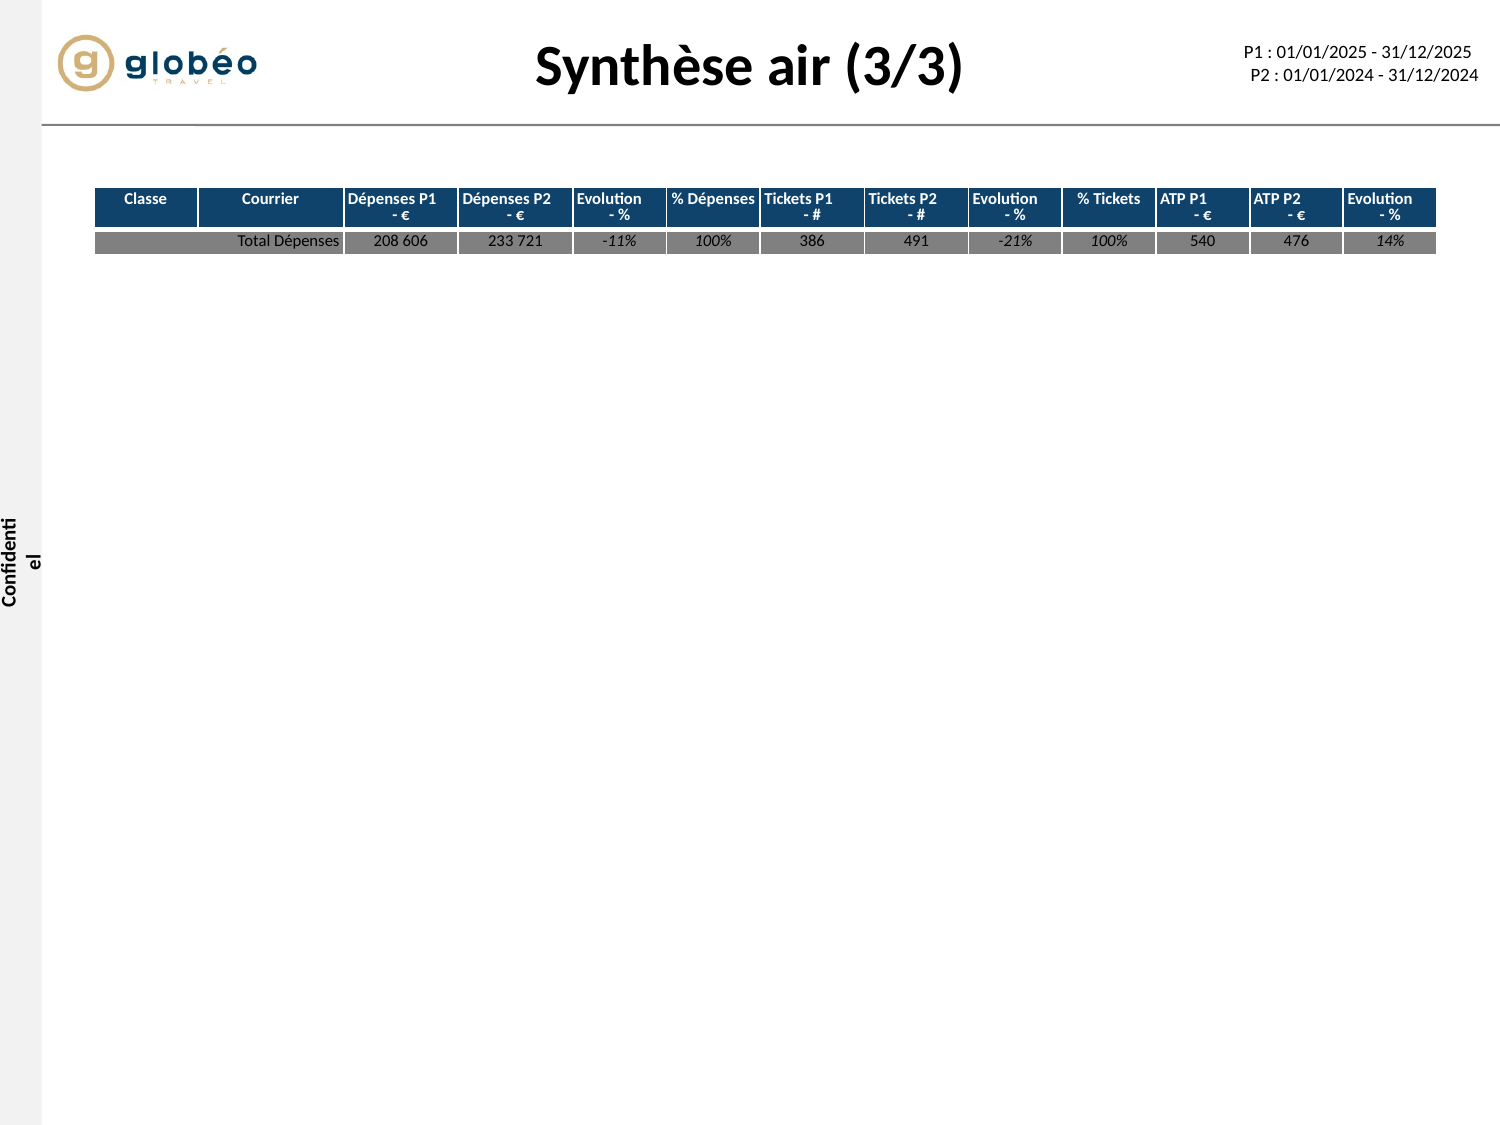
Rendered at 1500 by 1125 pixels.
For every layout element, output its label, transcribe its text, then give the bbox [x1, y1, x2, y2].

table_header Dépenses P2 - € [459, 188, 572, 227]
table_cell 100% [1063, 232, 1155, 254]
text_box Synthèse air (3/3) [123, 8, 1227, 117]
table_header Classe [95, 188, 197, 227]
text_box P1 : 01/01/2025 - 31/12/2025 P2 : 01/01/2024 - 31/12/2024 [1227, 8, 1500, 117]
table_cell 14% [1344, 232, 1436, 254]
table_header Tickets P1 - # [761, 188, 864, 227]
table_header Evolution - % [969, 188, 1061, 227]
table_cell -21% [969, 232, 1061, 254]
table_header ATP P1 - € [1157, 188, 1249, 227]
picture [51, 29, 261, 95]
table_cell -11% [574, 232, 666, 254]
table_header Evolution - % [574, 188, 666, 227]
table_cell 100% [667, 232, 759, 254]
table_header % Dépenses [667, 188, 759, 227]
table_cell 386 [761, 232, 864, 254]
table_cell Total Dépenses [95, 232, 343, 254]
table_cell 540 [1157, 232, 1249, 254]
text_box [0, 0, 44, 1125]
table_cell 208 606 [345, 232, 457, 254]
table_header Courrier [199, 188, 343, 227]
table_header Tickets P2 - # [865, 188, 968, 227]
table_header Dépenses P1 - € [345, 188, 457, 227]
table_header ATP P2 - € [1251, 188, 1342, 227]
text_box Confidentiel [2, 498, 37, 627]
table_header Evolution - % [1344, 188, 1436, 227]
table_cell 491 [865, 232, 968, 254]
table_cell 476 [1251, 232, 1342, 254]
table_cell 233 721 [459, 232, 572, 254]
table_header % Tickets [1063, 188, 1155, 227]
